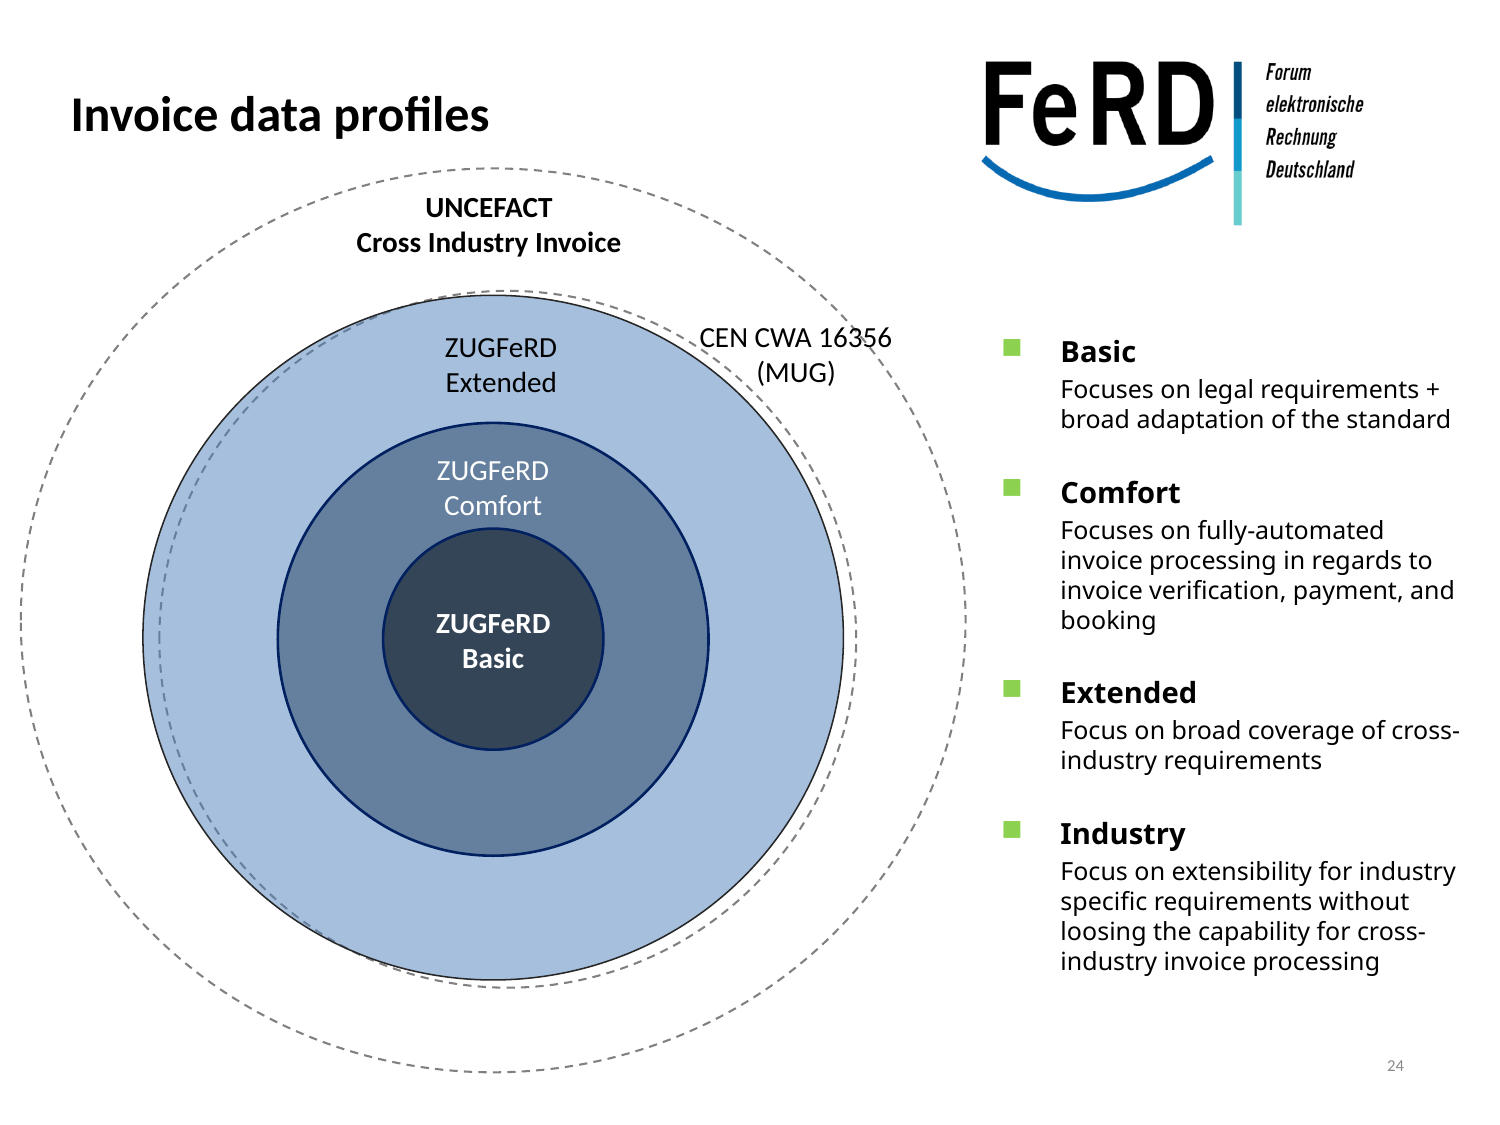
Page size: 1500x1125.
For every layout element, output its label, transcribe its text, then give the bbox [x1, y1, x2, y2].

text_box [459, 288, 629, 319]
text_box UNCEFACT Cross Industry Invoice [322, 181, 656, 266]
picture [962, 42, 1424, 232]
text_box ZUGFeRD Extended [323, 321, 680, 406]
text_box [18, 193, 968, 1075]
text_box [401, 396, 859, 990]
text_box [277, 422, 709, 856]
text_box Basic Focuses on legal requirements + broad adaptation of the standard Comfort Focuses on fully-automated invoice processing in regards to invoice verification, payment, and booking Extended Focus on broad coverage of cross-industry requirements Industry Focus on extensibility for industry specific requirements without loosing the capability for cross-industry invoice processing [986, 326, 1483, 1125]
text_box [382, 166, 606, 181]
title Invoice data profiles [64, 40, 1271, 183]
text_box [354, 293, 629, 321]
text_box CEN CWA 16356 (MUG) [629, 311, 963, 396]
text_box [140, 336, 846, 983]
